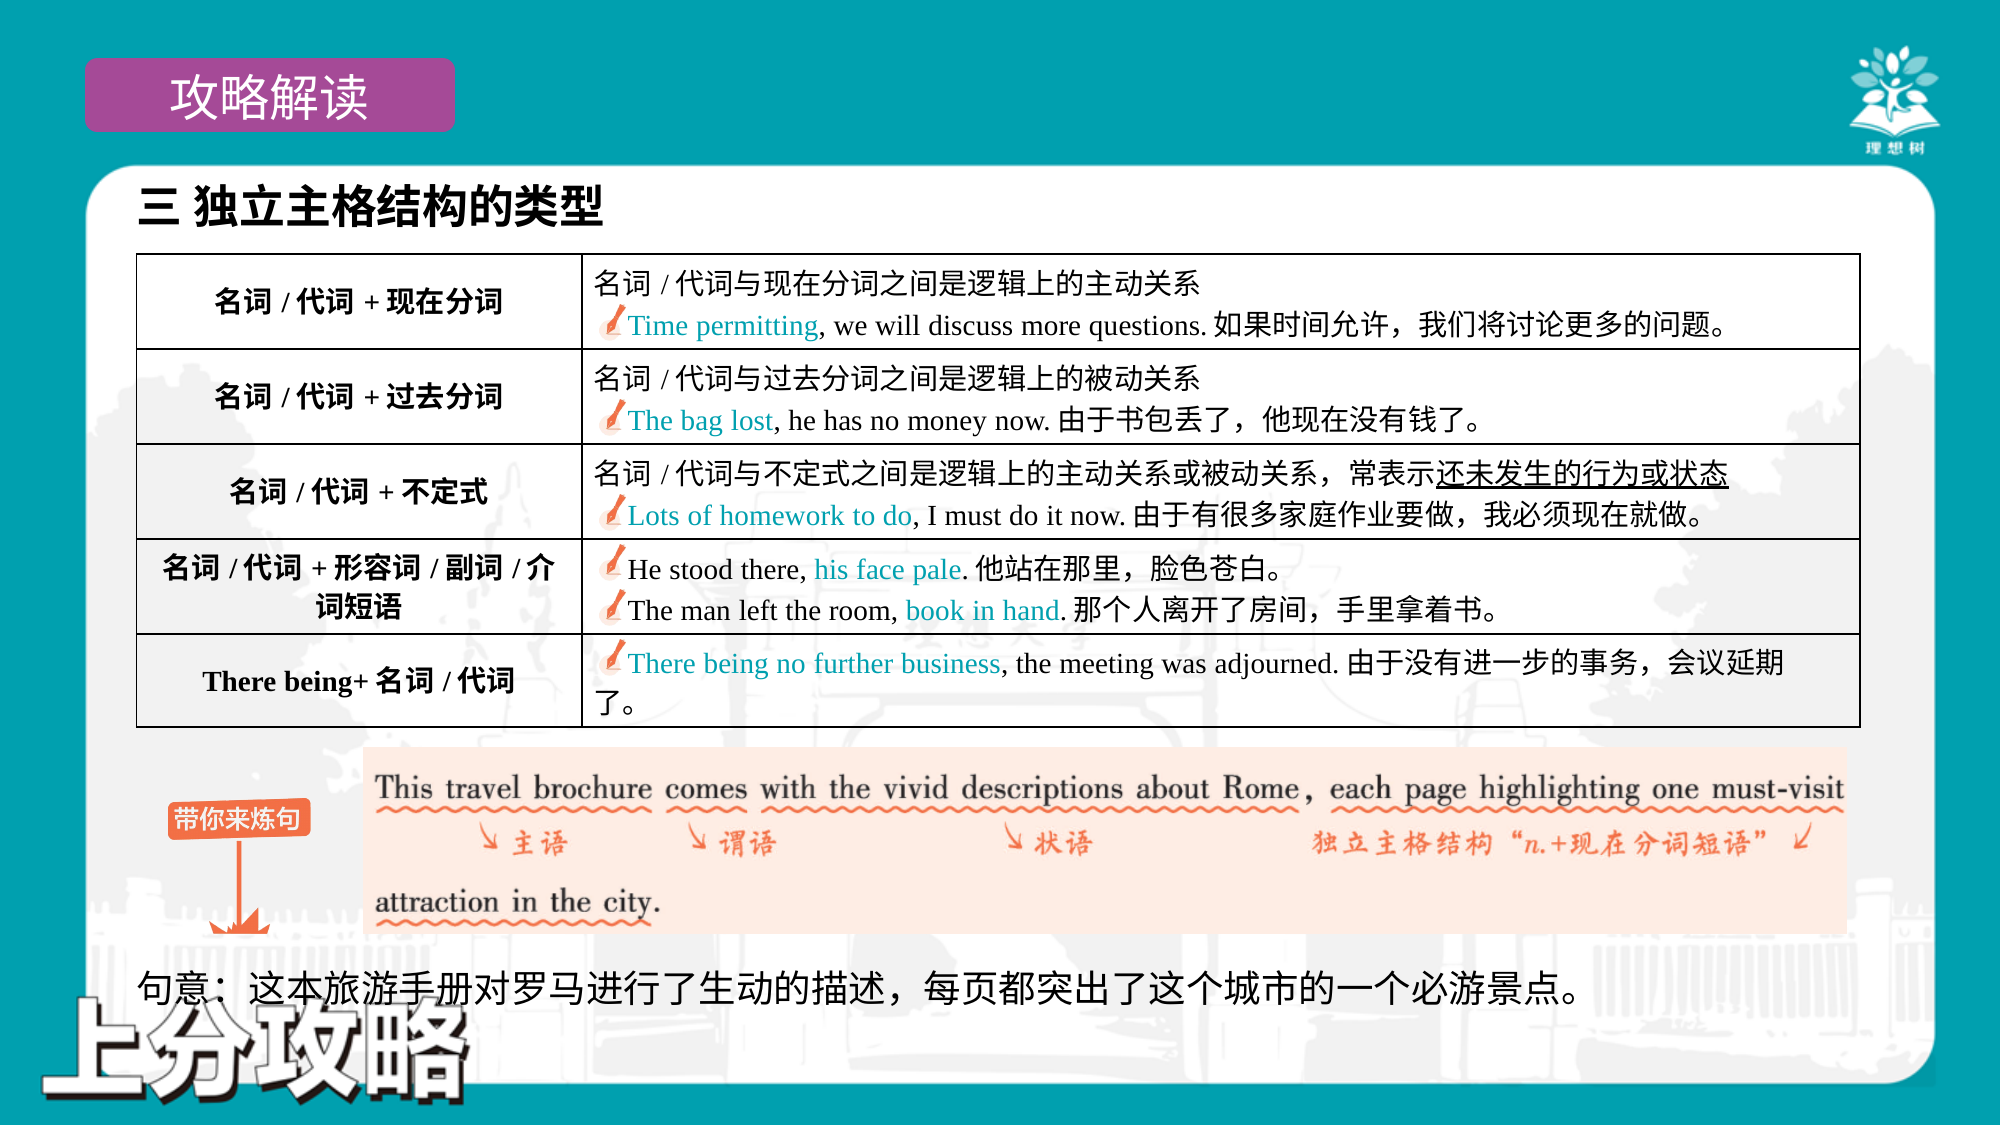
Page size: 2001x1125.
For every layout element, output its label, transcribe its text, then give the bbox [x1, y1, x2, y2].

table_cell 名词/代词+不定式 [137, 445, 581, 538]
table_header 名词/代词与现在分词之间是逻辑上的主动关系 ____Time permitting, we will discuss more questions.如果时间允许，我们将讨论更多的问题。 [583, 255, 1859, 348]
table_cell 名词/代词与过去分词之间是逻辑上的被动关系 ____The bag lost, he has no money now.由于书包丢了，他现在没有钱了。 [583, 350, 1859, 443]
table_cell 名词/代词与不定式之间是逻辑上的主动关系或被动关系，常表示还未发生的行为或状态 ____Lots of homework to do, I must do it now.由于有很多家庭作业要做，我必须现在就做。 [583, 445, 1859, 538]
table_cell There being+名词/代词 [137, 635, 581, 726]
table_cell ____He stood there, his face pale.他站在那里，脸色苍白。 ____The man left the room, book in hand.那个人离开了房间，手里拿着书。 [583, 540, 1859, 633]
table_cell 名词/代词+过去分词 [137, 350, 581, 443]
text_box 三 独立主格结构的类型 [136, 176, 1865, 232]
text_box 句意：这本旅游手册对罗马进行了生动的描述，每页都突出了这个城市的一个必游景点。 [136, 956, 1865, 1007]
picture [0, 0, 2000, 1125]
table_header 名词/代词+现在分词 [137, 255, 581, 348]
table_cell ____There being no further business, the meeting was adjourned.由于没有进一步的事务，会议延期 了。 [583, 635, 1859, 726]
table_cell 名词/代词+形容词/副词/介词短语 [137, 540, 581, 633]
